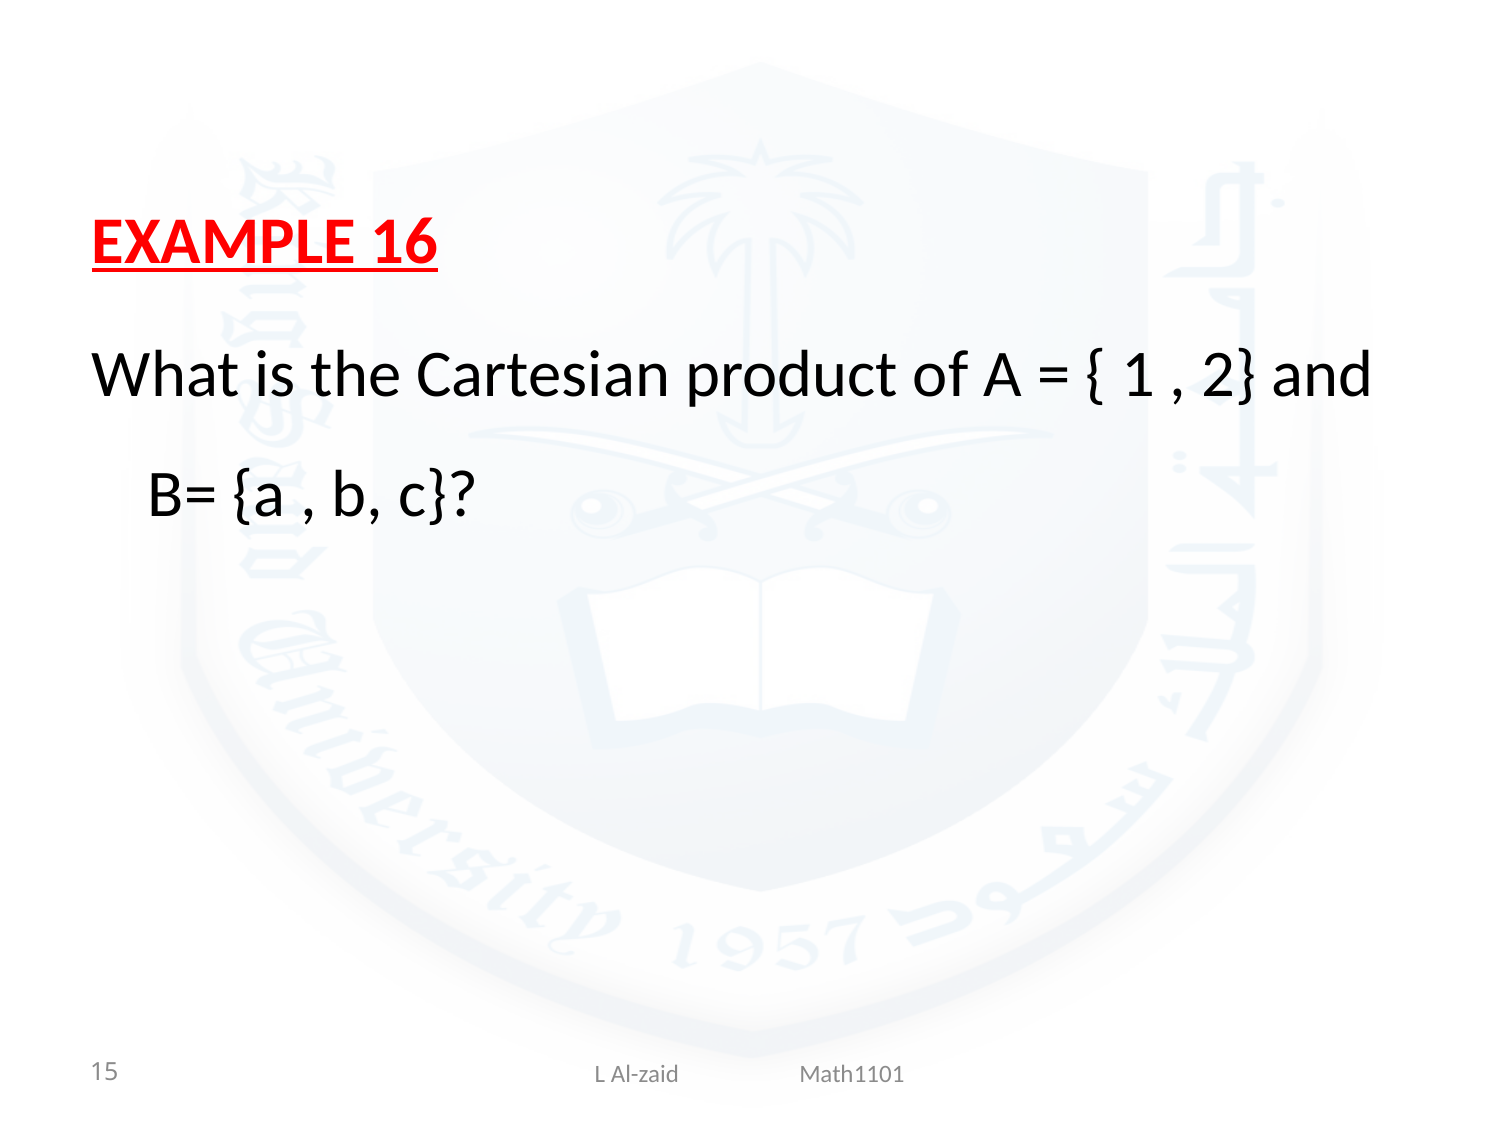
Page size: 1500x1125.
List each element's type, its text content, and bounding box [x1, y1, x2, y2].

list EXAMPLE 16 What is the Cartesian product of A = { 1 , 2} and B= {a , b, c}? [76, 149, 1425, 1005]
slide_number 15 [75, 1042, 425, 1103]
footer L Al-zaid Math1101 [512, 1042, 988, 1103]
